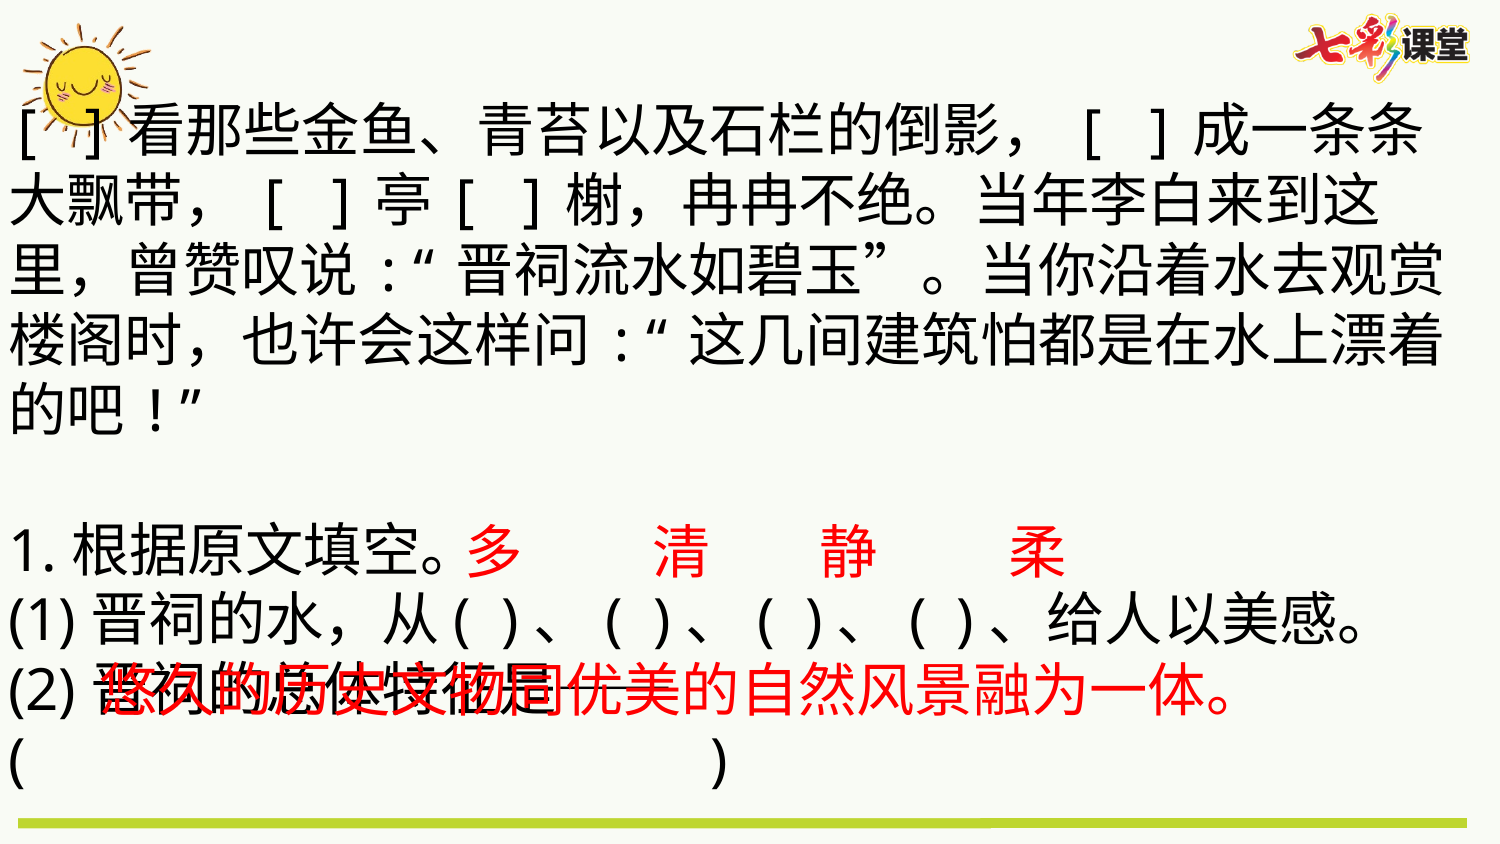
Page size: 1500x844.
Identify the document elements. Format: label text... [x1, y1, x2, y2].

picture [1291, 9, 1472, 85]
text_box 静 [805, 508, 894, 593]
text_box [ ]看那些金鱼、青苔以及石栏的倒影，[ ]成一条条大飘带，[ ]亭[ ]榭，冉冉不绝。当年李白来到这里，曾赞叹说:“晋祠流水如碧玉”。当你沿着水去观赏楼阁时，也许会这样问:“这几间建筑怕都是在水上漂着的吧!” 1.根据原文填空。 (1)晋祠的水，从( )、( )、( )、( )、给人以美感。 (2)晋祠的总体特征是—— ( ) [0, 85, 1478, 844]
text_box 悠久的历史文物同优美的自然风景融为一体。 [84, 645, 1280, 730]
picture [0, 0, 173, 85]
text_box 柔 [993, 508, 1082, 593]
text_box 清 [637, 508, 726, 593]
text_box 多 [449, 508, 545, 593]
